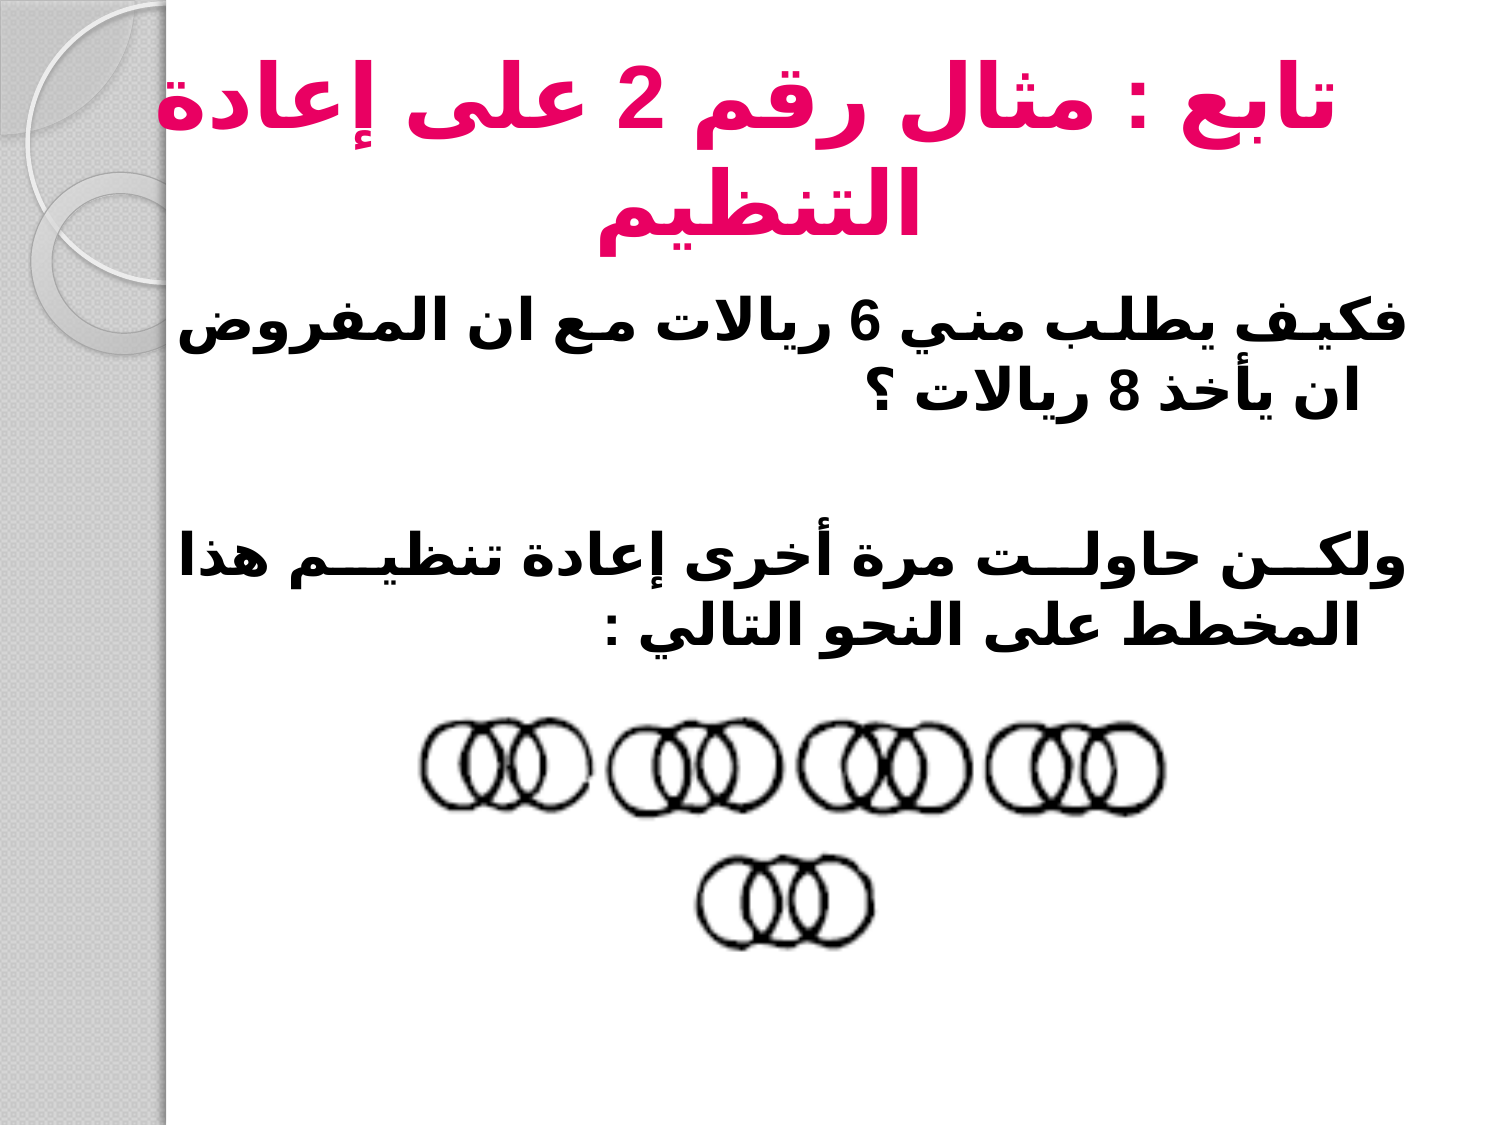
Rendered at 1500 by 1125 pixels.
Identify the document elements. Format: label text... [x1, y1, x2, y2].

list فكيف يطلب مني 6 ريالات مع ان المفروض ان يأخذ 8 ريالات ؟ ولكن حاولت مرة أخرى إعادة تنظيم هذا المخطط على النحو التالي : [162, 275, 1438, 1088]
title تابع : مثال رقم 2 على إعادة التنظيم [49, 37, 1446, 255]
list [262, 674, 1338, 1001]
